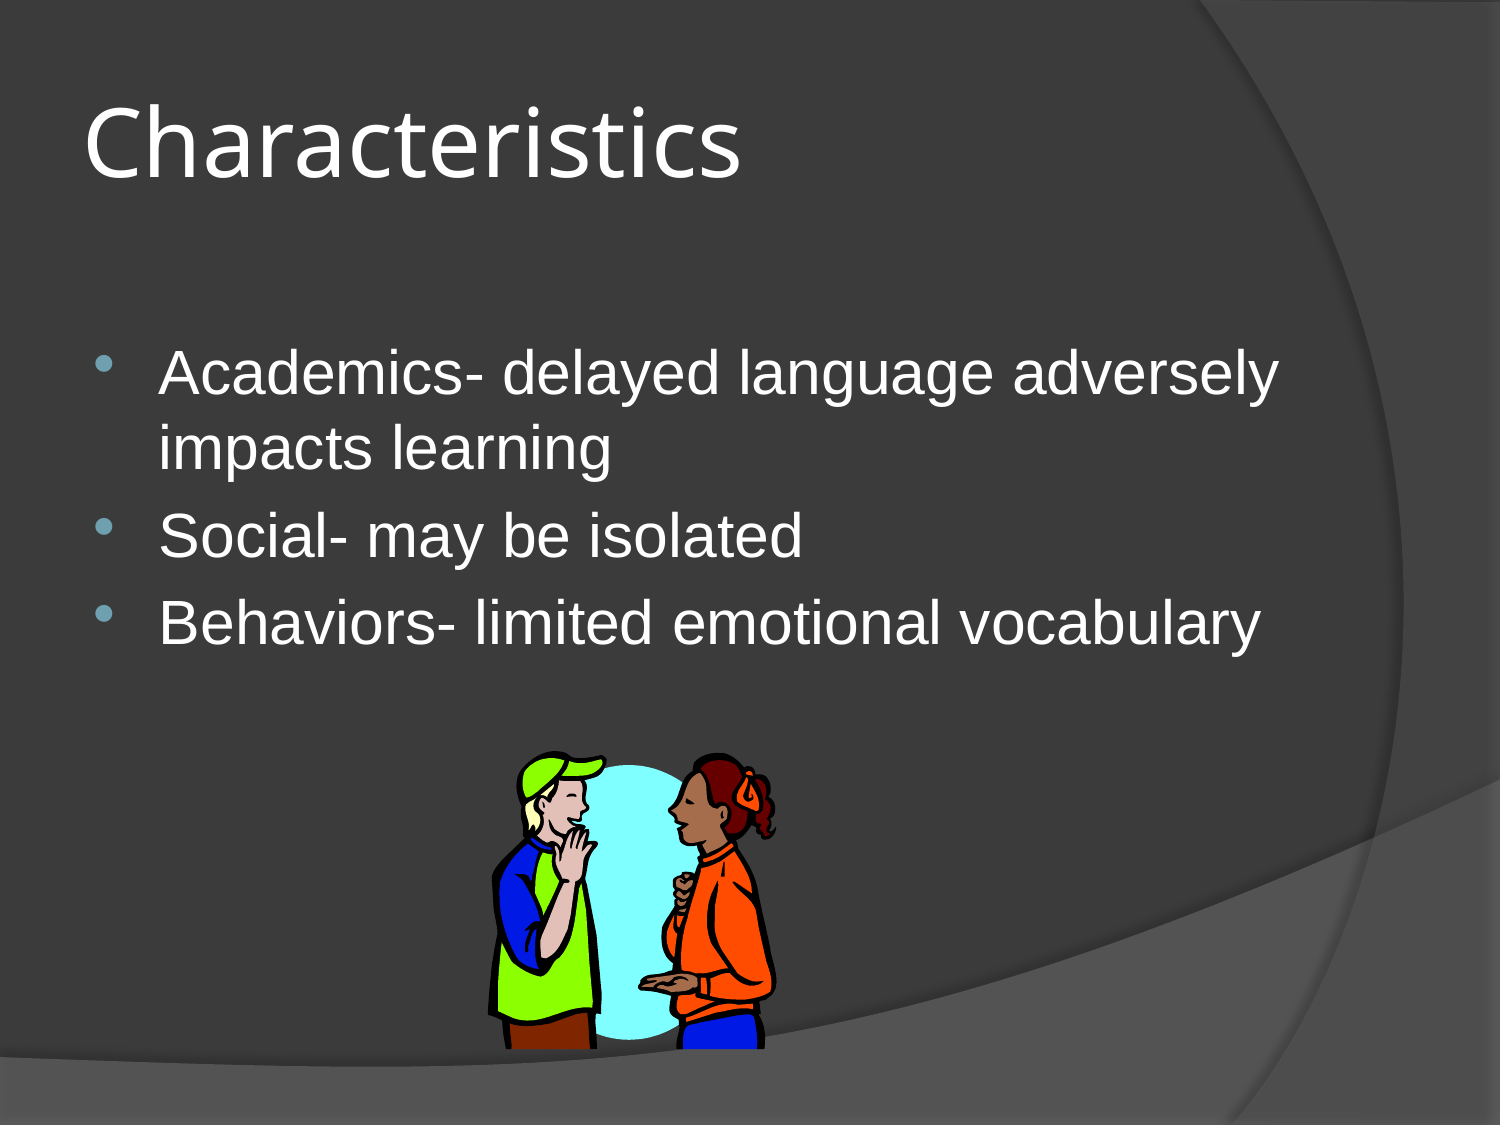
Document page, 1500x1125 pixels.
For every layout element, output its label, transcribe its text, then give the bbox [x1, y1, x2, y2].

list Academics- delayed language adversely impacts learning Social- may be isolated Behaviors- limited emotional vocabulary [75, 324, 1300, 1005]
title Characteristics [75, 45, 1300, 233]
picture [487, 749, 786, 1050]
